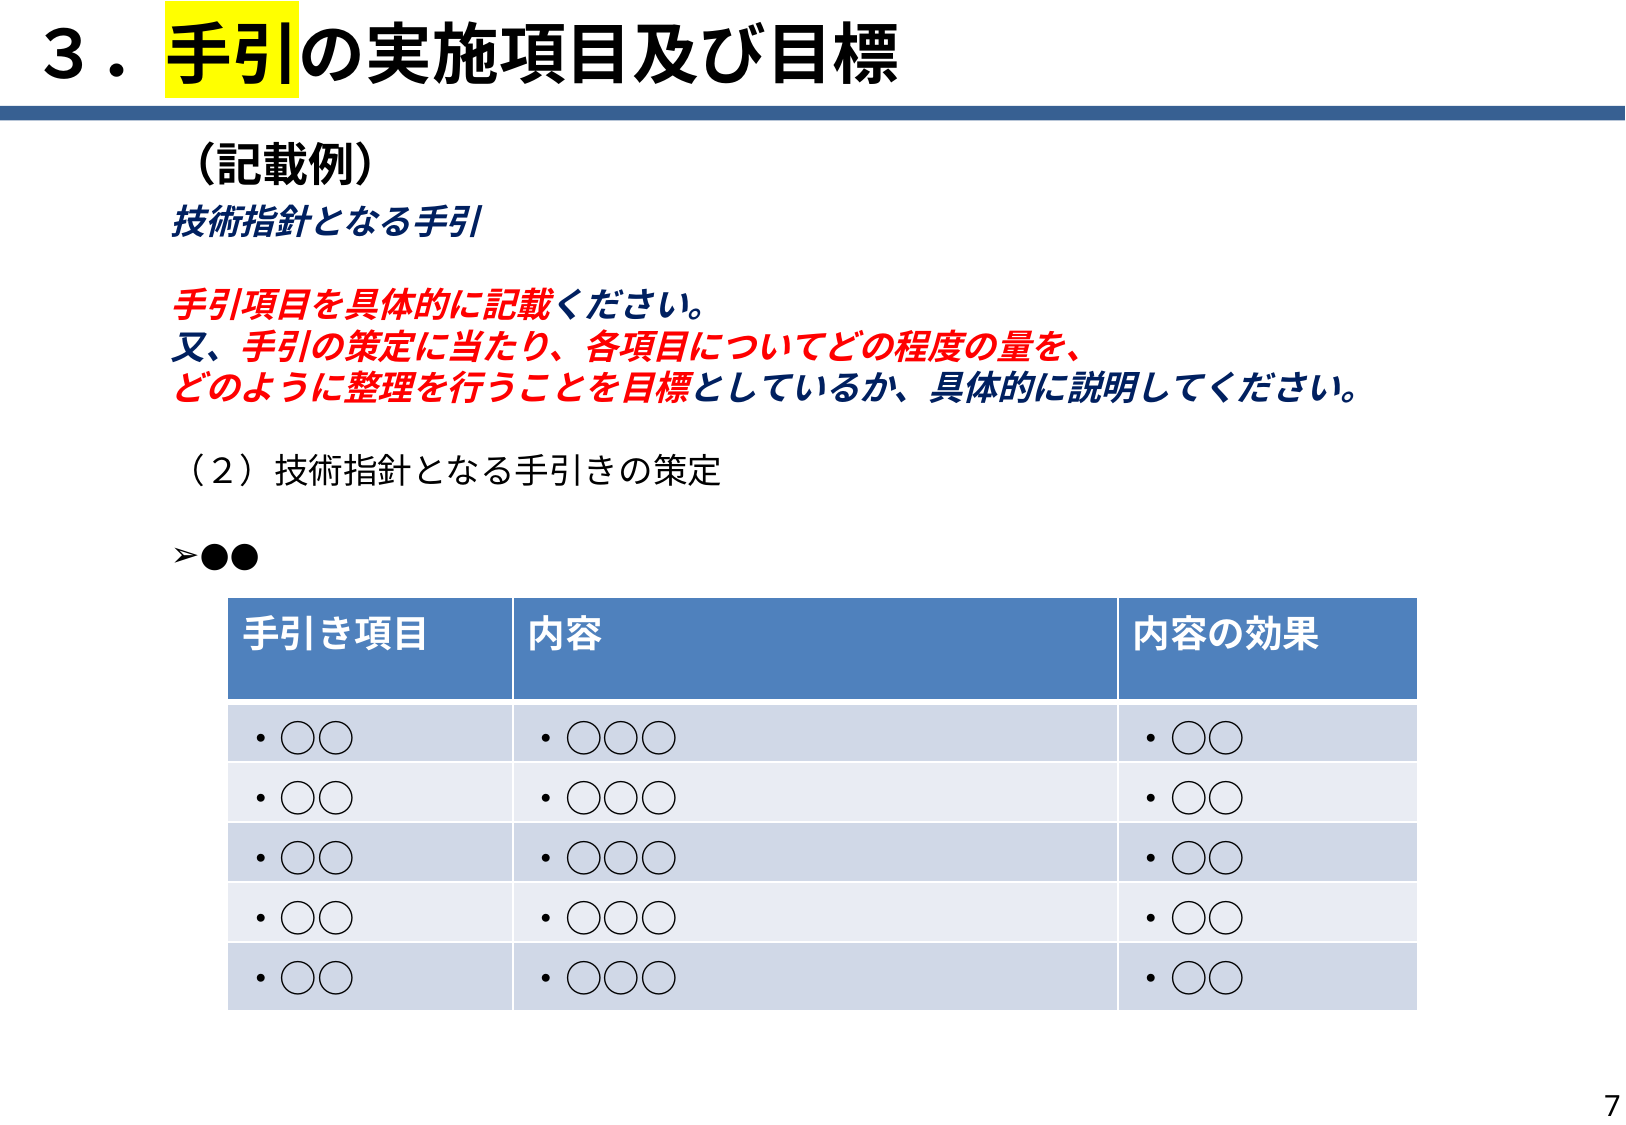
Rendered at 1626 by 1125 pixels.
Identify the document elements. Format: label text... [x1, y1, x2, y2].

table_cell ・○○○ [514, 823, 1117, 881]
table_cell ・○○ [1119, 883, 1417, 941]
table_cell ・○○○ [514, 763, 1117, 821]
table_cell ・○○ [1119, 943, 1417, 1010]
text_box 技術指針となる手引 手引項目を具体的に記載ください。 又、手引の策定に当たり、各項目についてどの程度の量を、 どのように整理を行うことを目標としているか、具体的に説明してください。 （２）技術指針となる手引きの策定 ➢●● [170, 199, 1475, 699]
table_cell ・○○ [228, 943, 512, 1010]
text_box 6 [1533, 1087, 1621, 1125]
table_cell ・○○ [1119, 705, 1417, 761]
table_cell ・○○ [228, 883, 512, 941]
table_cell ・○○○ [514, 705, 1117, 761]
table_cell ・○○ [1119, 763, 1417, 821]
text_box （記載例） [170, 135, 1365, 191]
table_cell ・○○○ [514, 883, 1117, 941]
table_header 内容の効果 [1119, 598, 1417, 699]
table_cell ・○○ [228, 823, 512, 881]
table_header 手引き項目 [228, 598, 512, 699]
table_cell ・○○ [228, 705, 512, 761]
table_cell ・○○ [1119, 823, 1417, 881]
title ３．手引の実施項目及び目標 [31, 12, 1578, 92]
table_cell ・○○○ [514, 943, 1117, 1010]
table_cell ・○○ [228, 763, 512, 821]
table_header 内容 [514, 598, 1117, 699]
